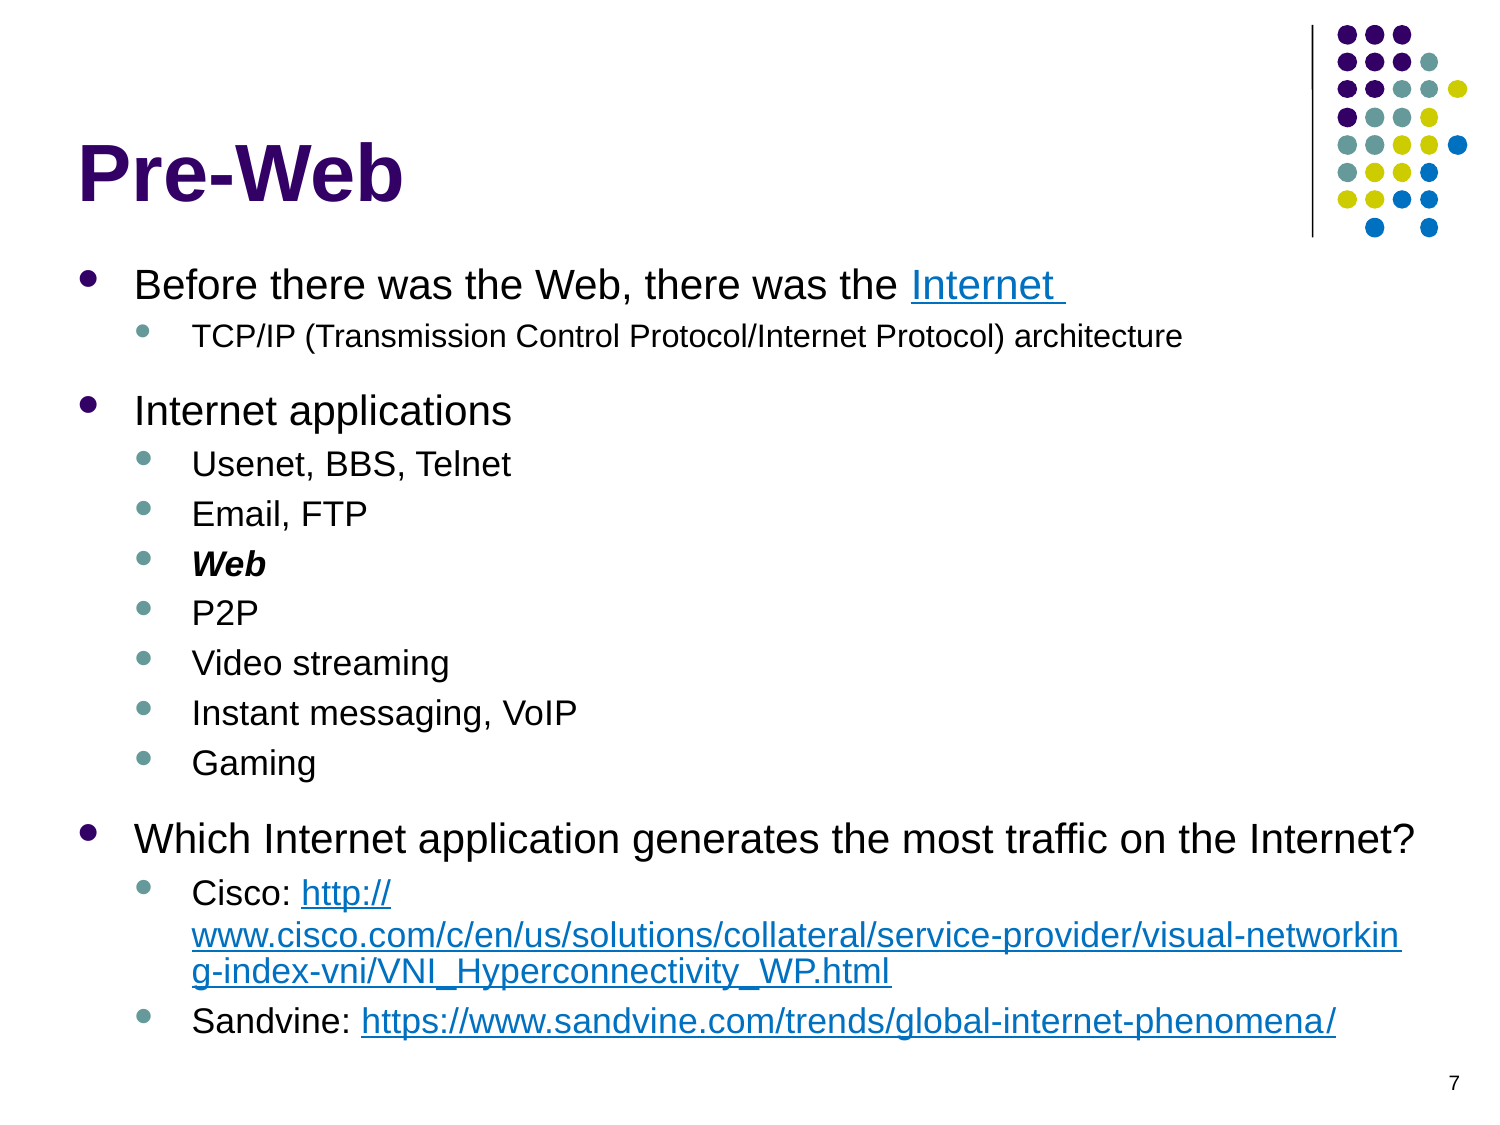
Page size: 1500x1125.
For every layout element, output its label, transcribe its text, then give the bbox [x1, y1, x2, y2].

slide_number 7 [1124, 1062, 1476, 1125]
title Pre-Web [62, 62, 1313, 226]
list Before there was the Web, there was the Internet TCP/IP (Transmission Control Protocol/Internet Protocol) architecture Internet applications Usenet, BBS, Telnet Email, FTP Web P2P Video streaming Instant messaging, VoIP Gaming Which Internet application generates the most traffic on the Internet? Cisco: http://www.cisco.com/c/en/us/solutions/collateral/service-provider/visual-networking-index-vni/VNI_Hyperconnectivity_WP.html Sandvine: https://www.sandvine.com/trends/global-internet-phenomena/ [62, 249, 1438, 1051]
